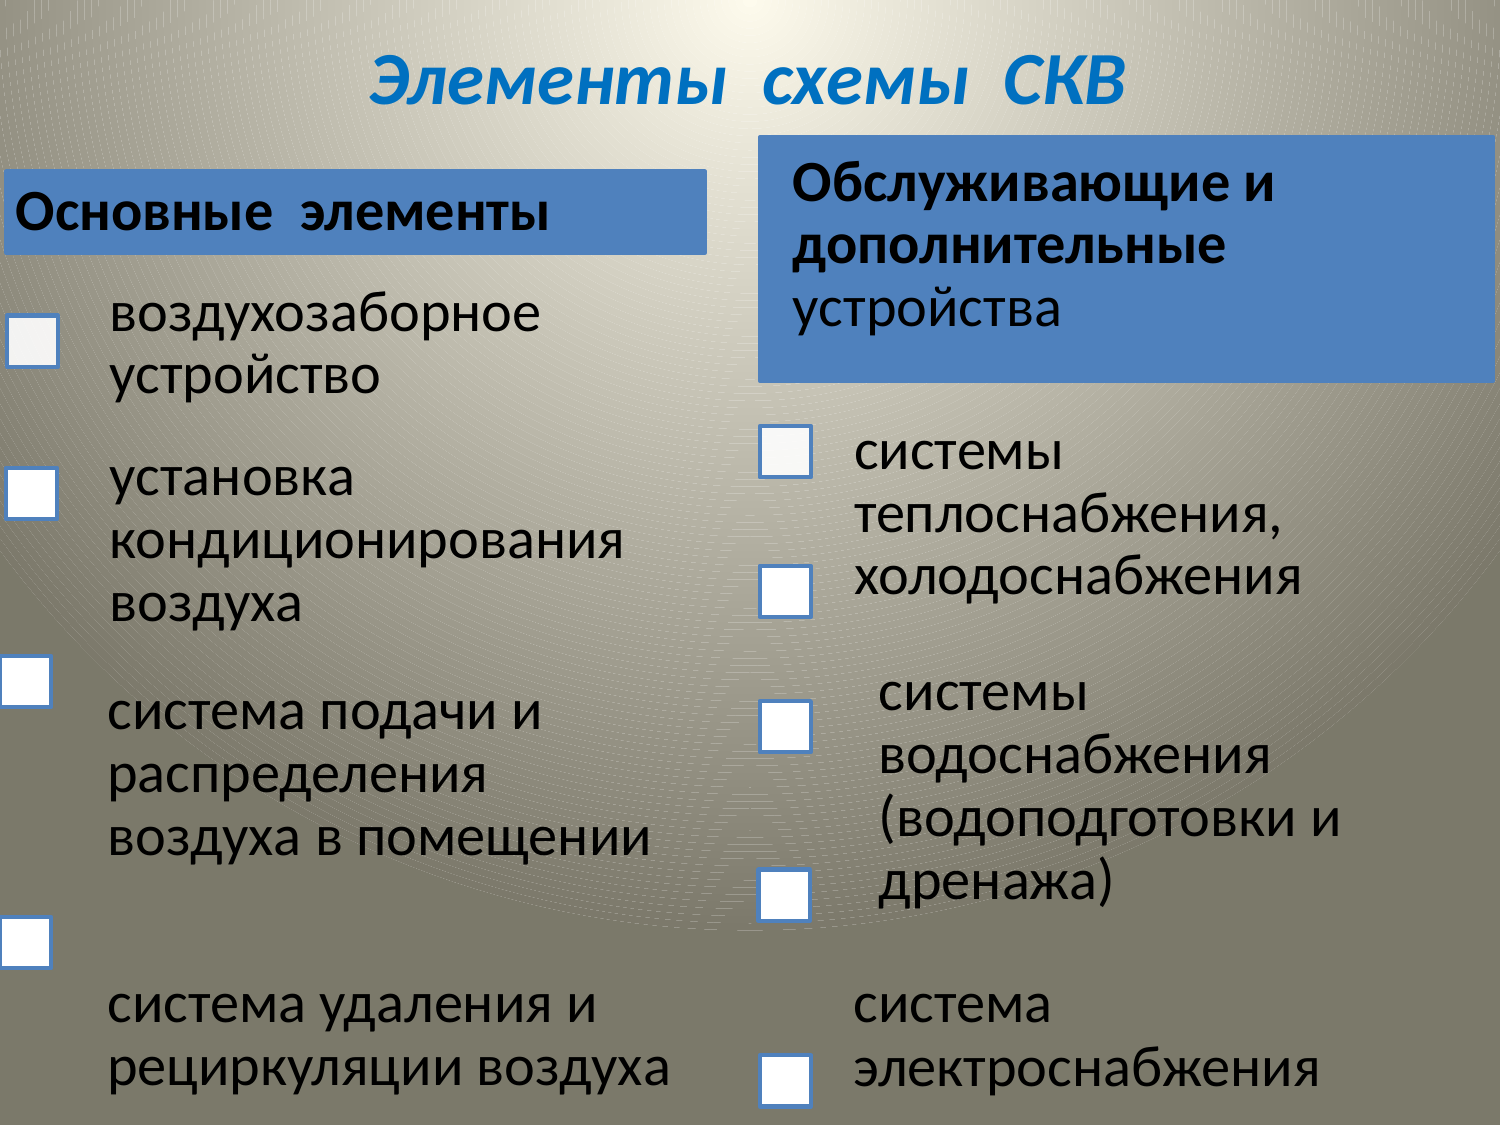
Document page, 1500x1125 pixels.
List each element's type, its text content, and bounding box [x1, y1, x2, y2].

title Элементы схемы СКВ [0, 0, 1497, 136]
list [0, 136, 1500, 1125]
